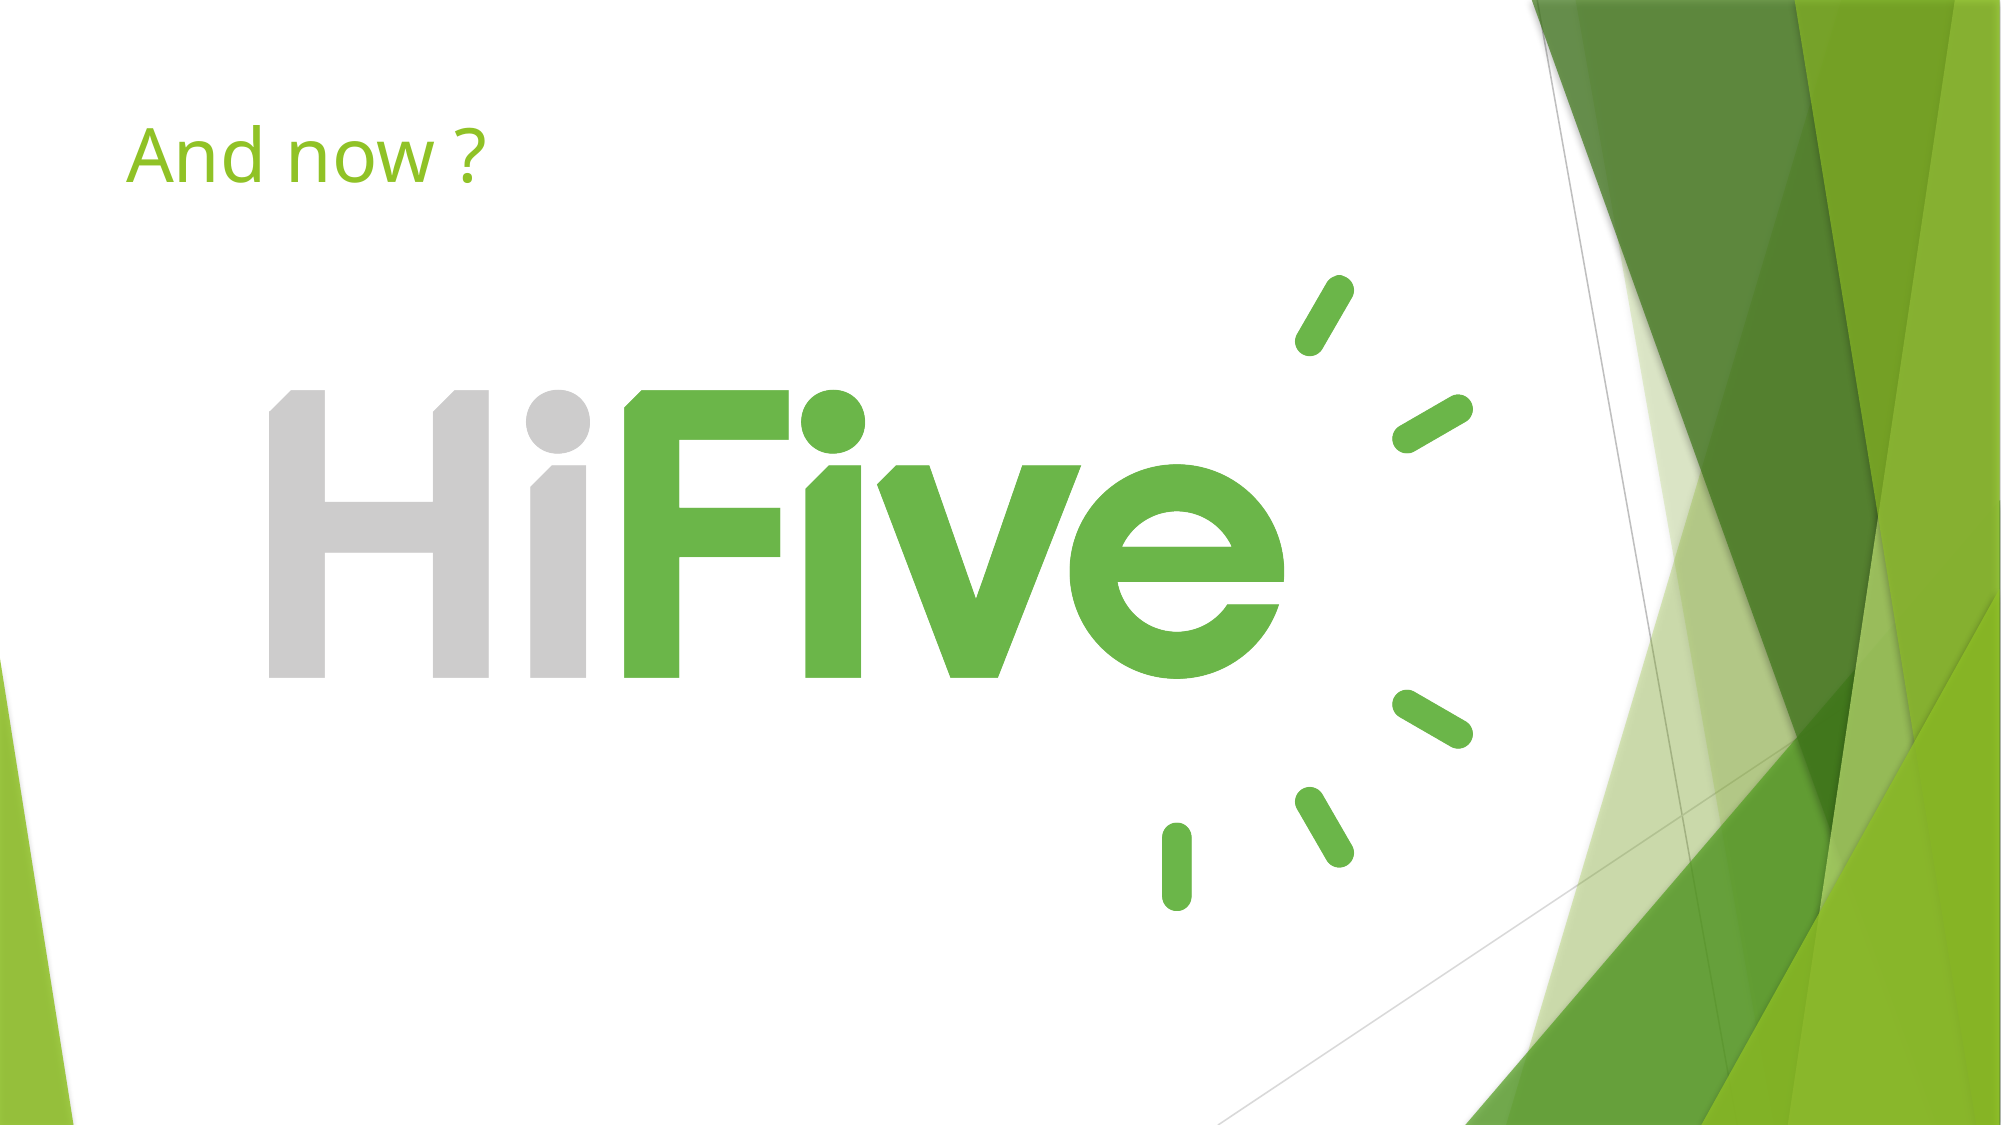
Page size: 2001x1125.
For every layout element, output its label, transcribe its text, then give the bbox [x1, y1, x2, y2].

title And now ? [111, 99, 1522, 317]
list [268, 274, 1474, 912]
